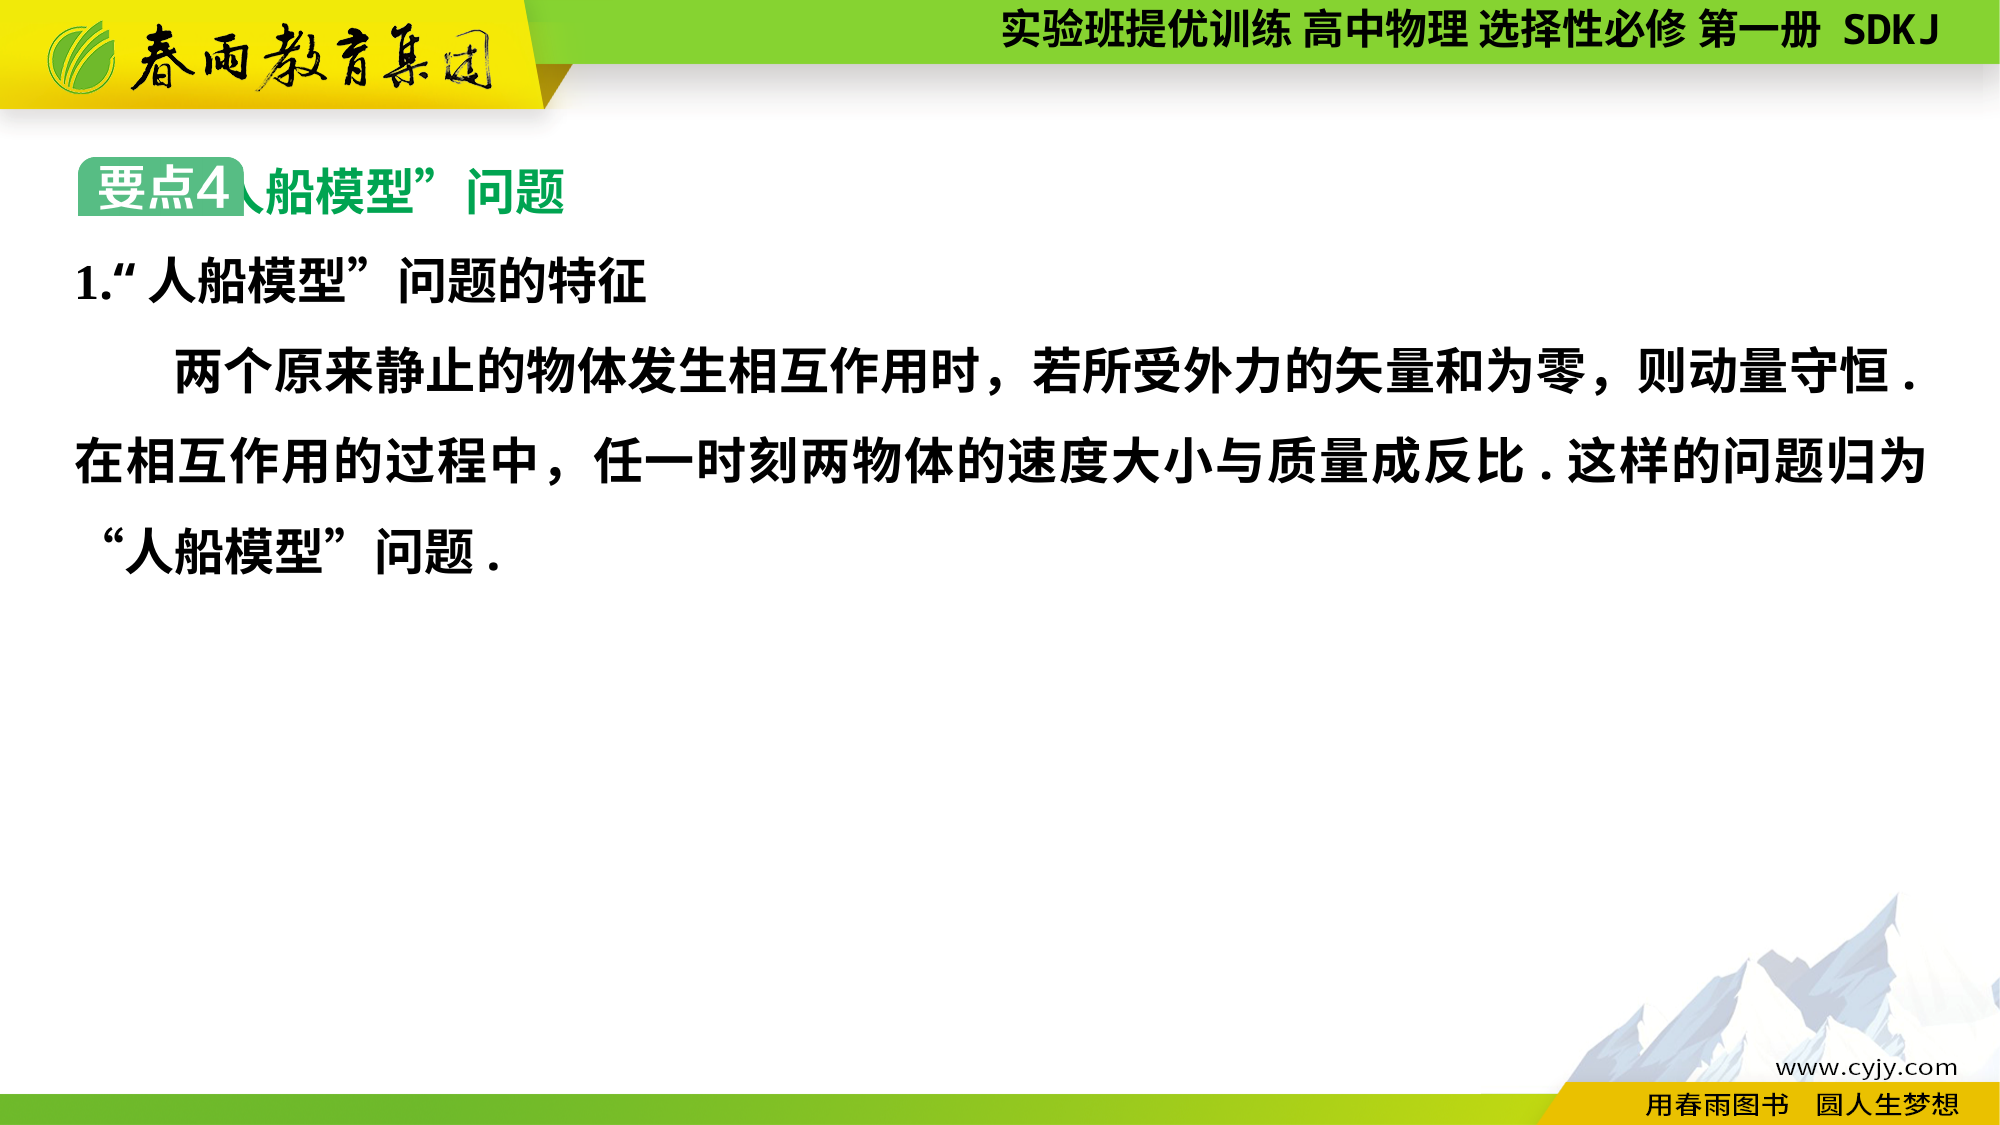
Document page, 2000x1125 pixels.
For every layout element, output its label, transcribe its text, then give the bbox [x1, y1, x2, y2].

list “人船模型”问题 1.“人船模型”问题的特征 两个原来静止的物体发生相互作用时，若所受外力的矢量和为零，则动量守恒.在相互作用的过程中，任一时刻两物体的速度大小与质量成反比.这样的问题归为“人船模型”问题. [59, 122, 1944, 592]
picture [0, 0, 2000, 1125]
